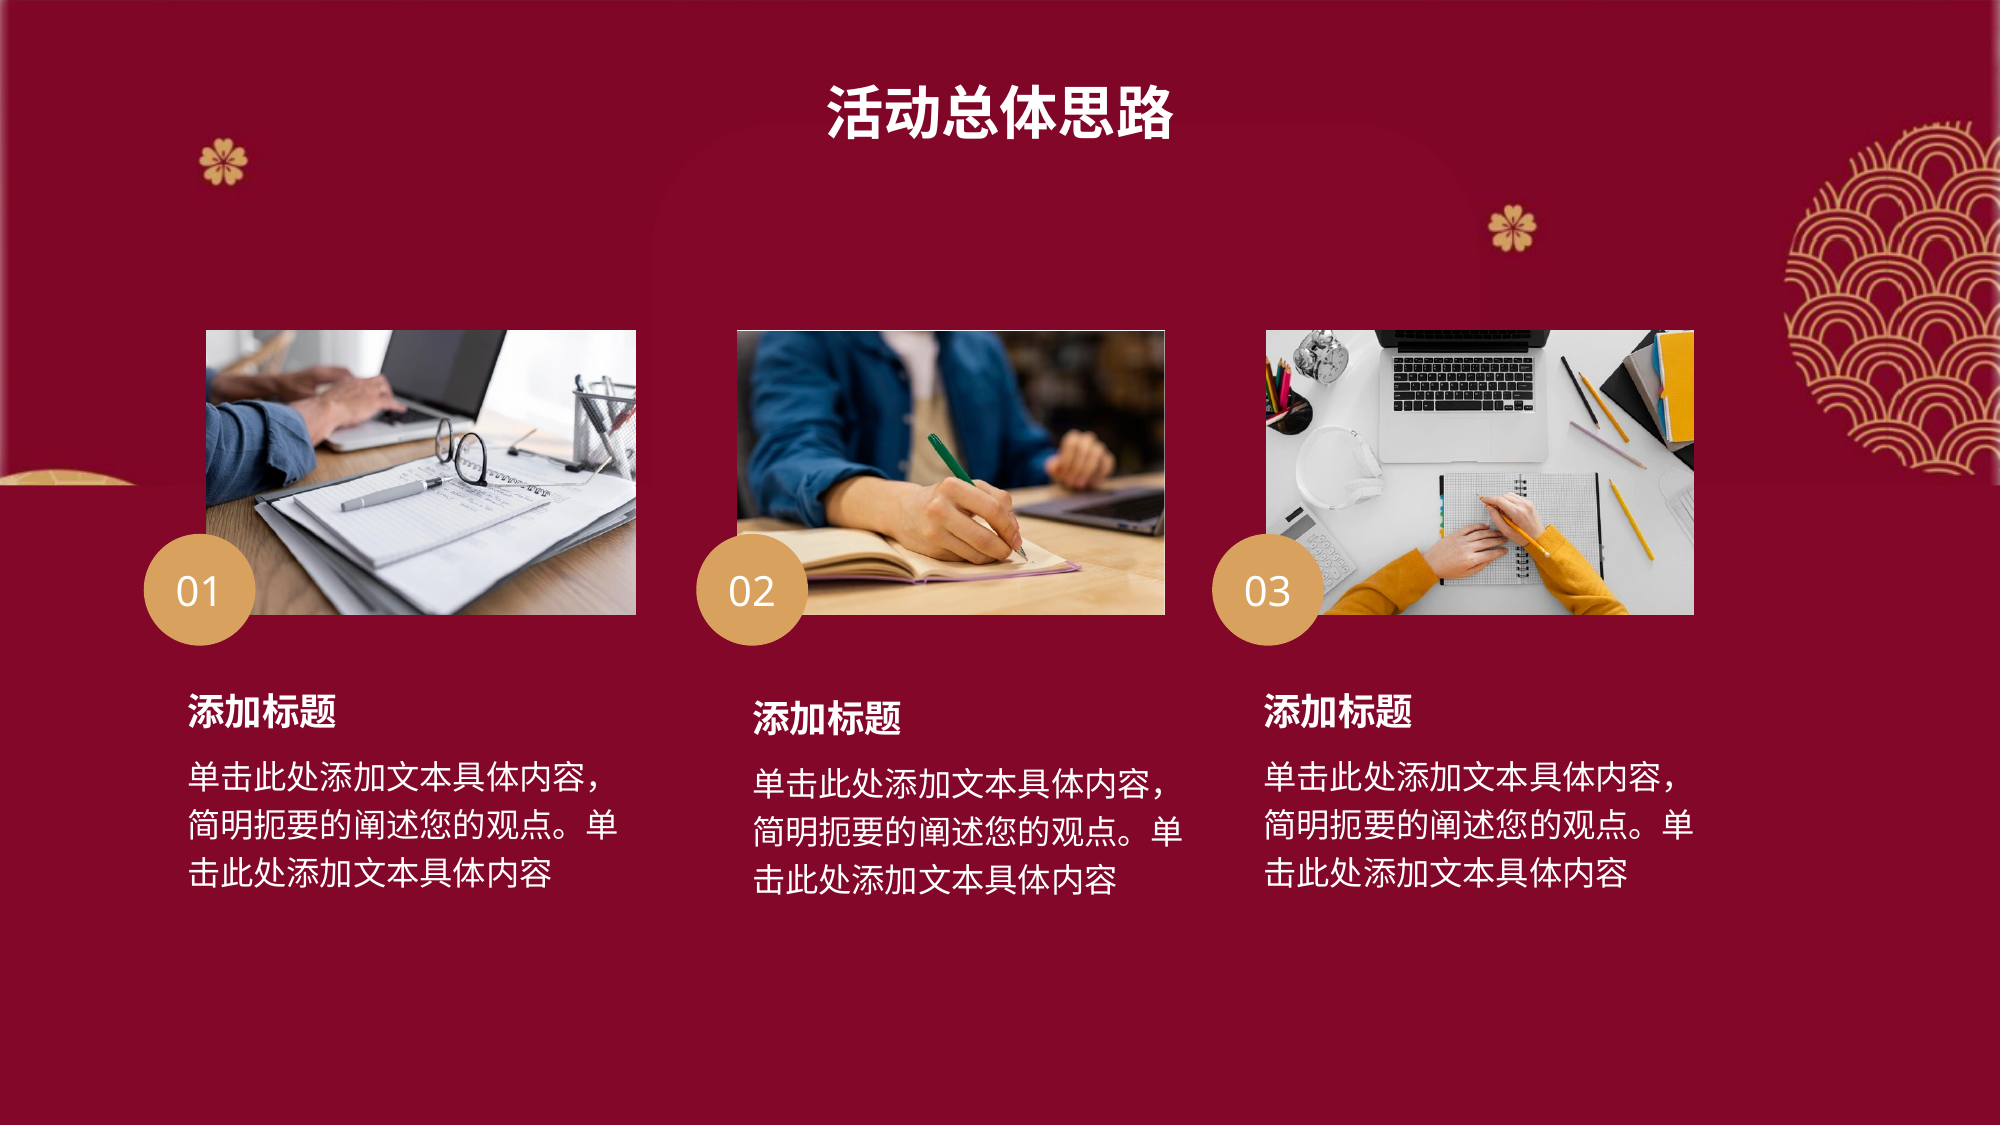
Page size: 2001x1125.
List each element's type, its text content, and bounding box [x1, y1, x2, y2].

text_box 03 [1211, 532, 1320, 647]
text_box 单击此处添加文本具体内容，简明扼要的阐述您的观点。单击此处添加文本具体内容 [737, 748, 1201, 907]
text_box 添加标题 [172, 680, 390, 741]
text_box 活动总体思路 [810, 68, 1190, 154]
text_box 01 [142, 532, 251, 647]
text_box 添加标题 [1248, 680, 1466, 741]
text_box 02 [695, 534, 804, 647]
text_box 单击此处添加文本具体内容，简明扼要的阐述您的观点。单击此处添加文本具体内容 [1248, 741, 1712, 900]
picture [0, 0, 2000, 615]
text_box 单击此处添加文本具体内容，简明扼要的阐述您的观点。单击此处添加文本具体内容 [172, 741, 636, 900]
text_box 添加标题 [737, 687, 955, 748]
